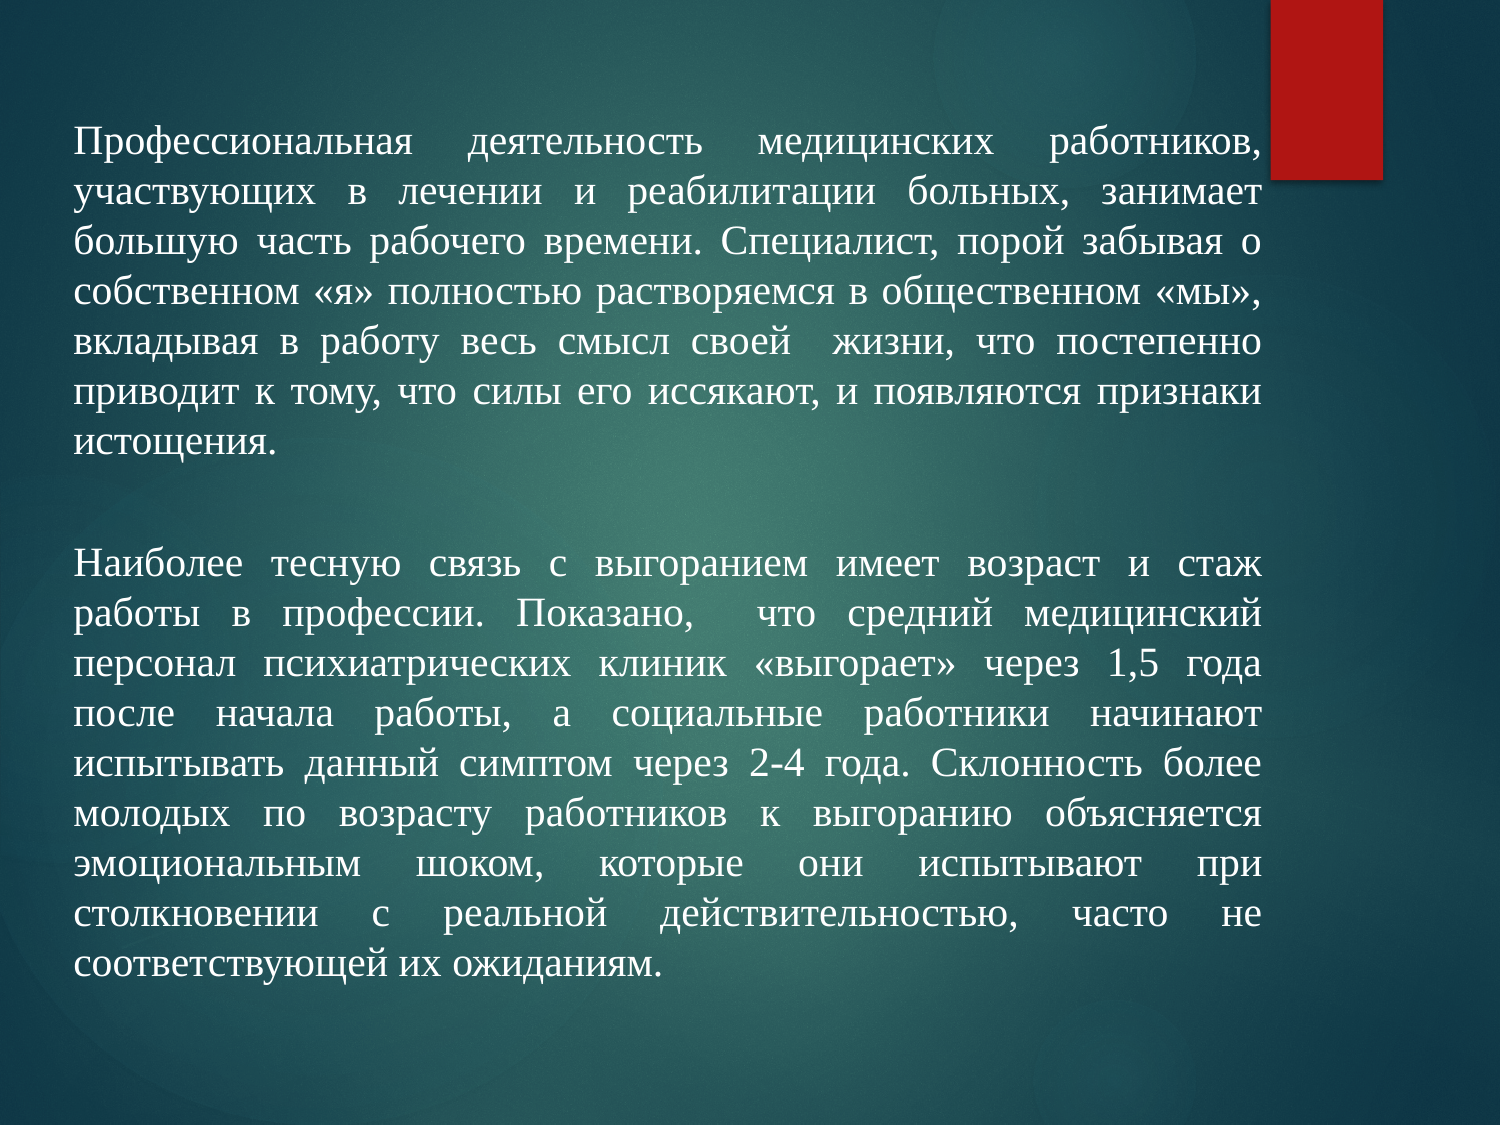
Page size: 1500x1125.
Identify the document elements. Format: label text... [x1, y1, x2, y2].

text_box Профессиональная деятельность медицинских работников, участвующих в лечении и реабилитации больных, занимает большую часть рабочего времени. Специалист, порой забывая о собственном «я» полностью растворяемся в общественном «мы», вкладывая в работу весь смысл своей жизни, что постепенно приводит к тому, что силы его иссякают, и появляются признаки истощения. [58, 105, 1278, 527]
text_box Наиболее тесную связь с выгоранием имеет возраст и стаж работы в профессии. Показано, что средний медицинский персонал психиатрических клиник «выгорает» через 1,5 года после начала работы, а социальные работники начинают испытывать данный симптом через 2-4 года. Склонность более молодых по возрасту работников к выгоранию объясняется эмоциональным шоком, которые они испытывают при столкновении с реальной действительностью, часто не соответствующей их ожиданиям. [58, 527, 1278, 993]
